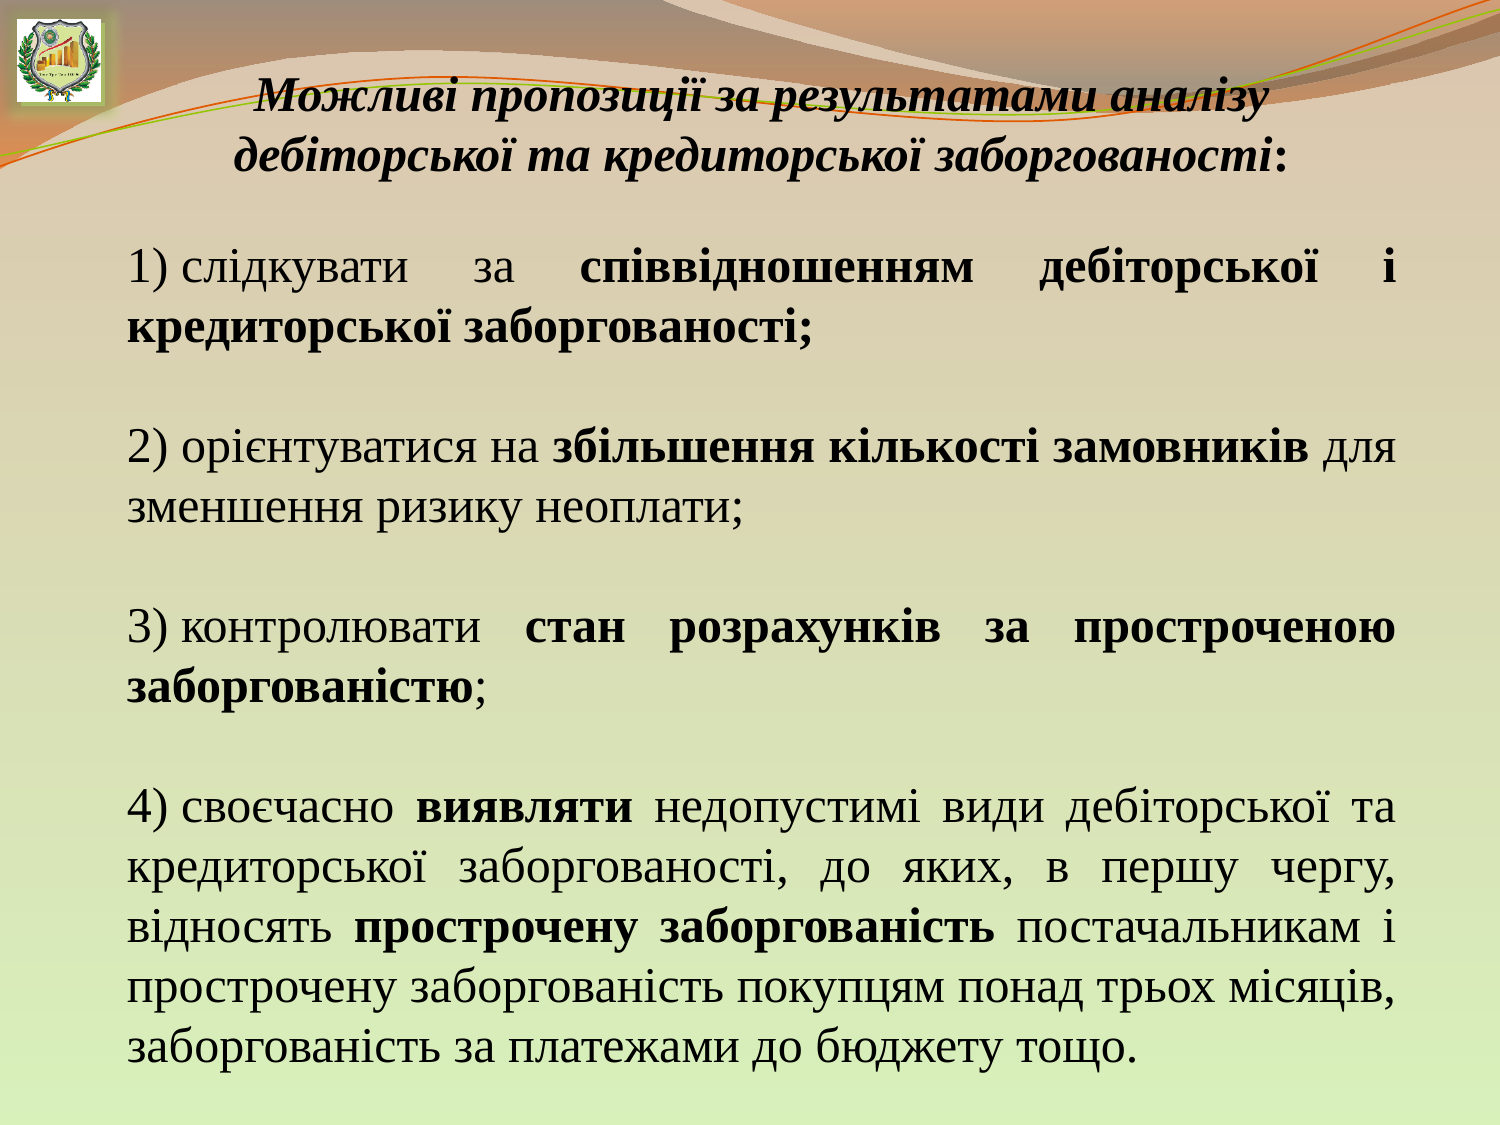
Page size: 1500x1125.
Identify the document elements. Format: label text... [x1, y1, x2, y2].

text_box Можливі пропозиції за результатами аналізу дебіторської та кредиторської заборгованості: 1) слідкувати за співвідношенням дебіторської і кредиторської заборгованості; 2) орієнтуватися на збільшення кількості замовників для зменшення ризику неоплати; 3) контролювати стан розрахунків за простроченою заборгованістю; 4) своєчасно виявляти недопустимі види дебіторської та кредиторської заборгованості, до яких, в першу чергу, відносять прострочену заборгованість постачальникам і прострочену заборгованість покупцям понад трьох місяців, заборгованість за платежами до бюджету тощо. [112, 54, 1412, 1080]
picture [17, 18, 101, 102]
